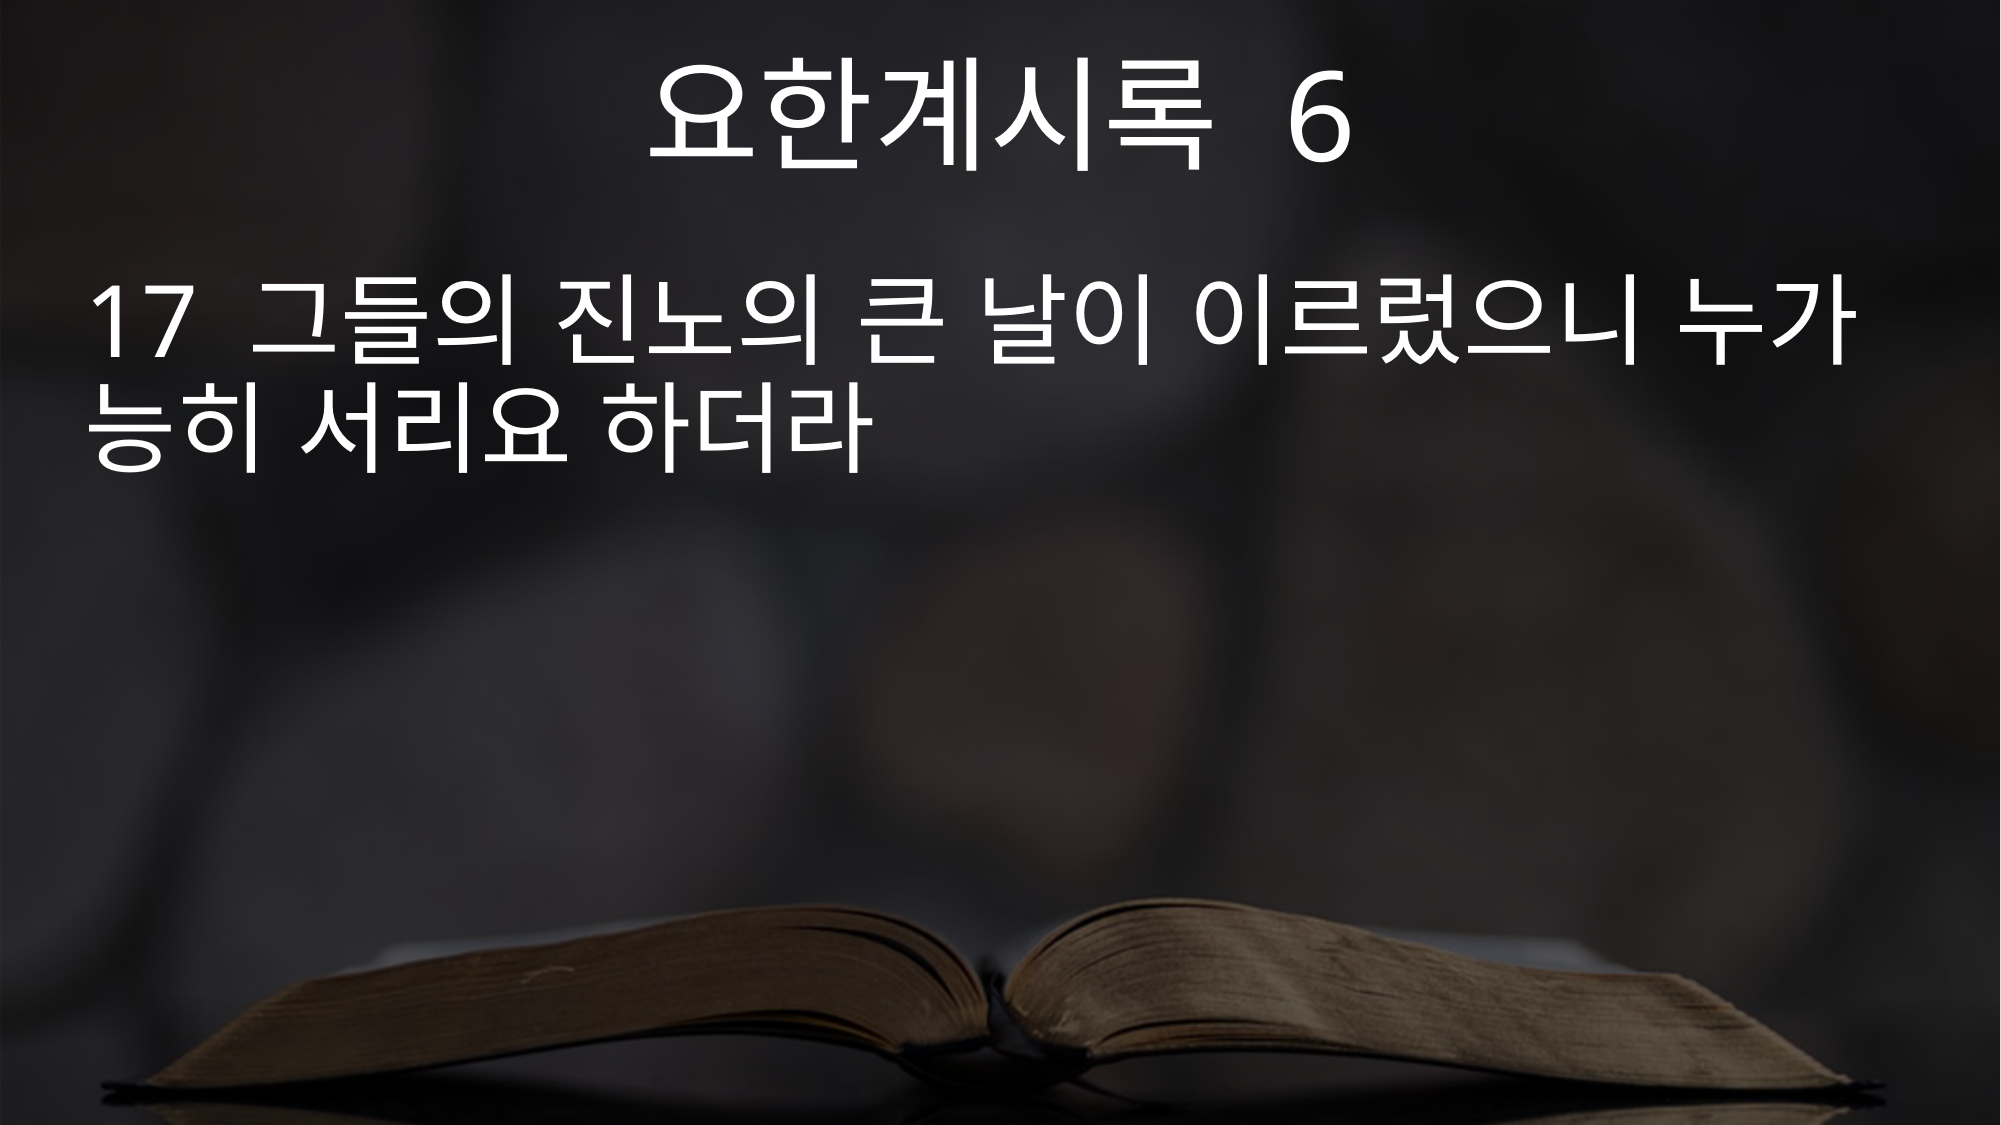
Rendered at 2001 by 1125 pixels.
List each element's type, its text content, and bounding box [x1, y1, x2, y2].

list 17 그들의 진노의 큰 날이 이르렀으니 누가 능히 서리요 하더라 [69, 263, 1953, 423]
footer 요한계시록 6 [0, 32, 2000, 192]
picture [0, 0, 2001, 1125]
